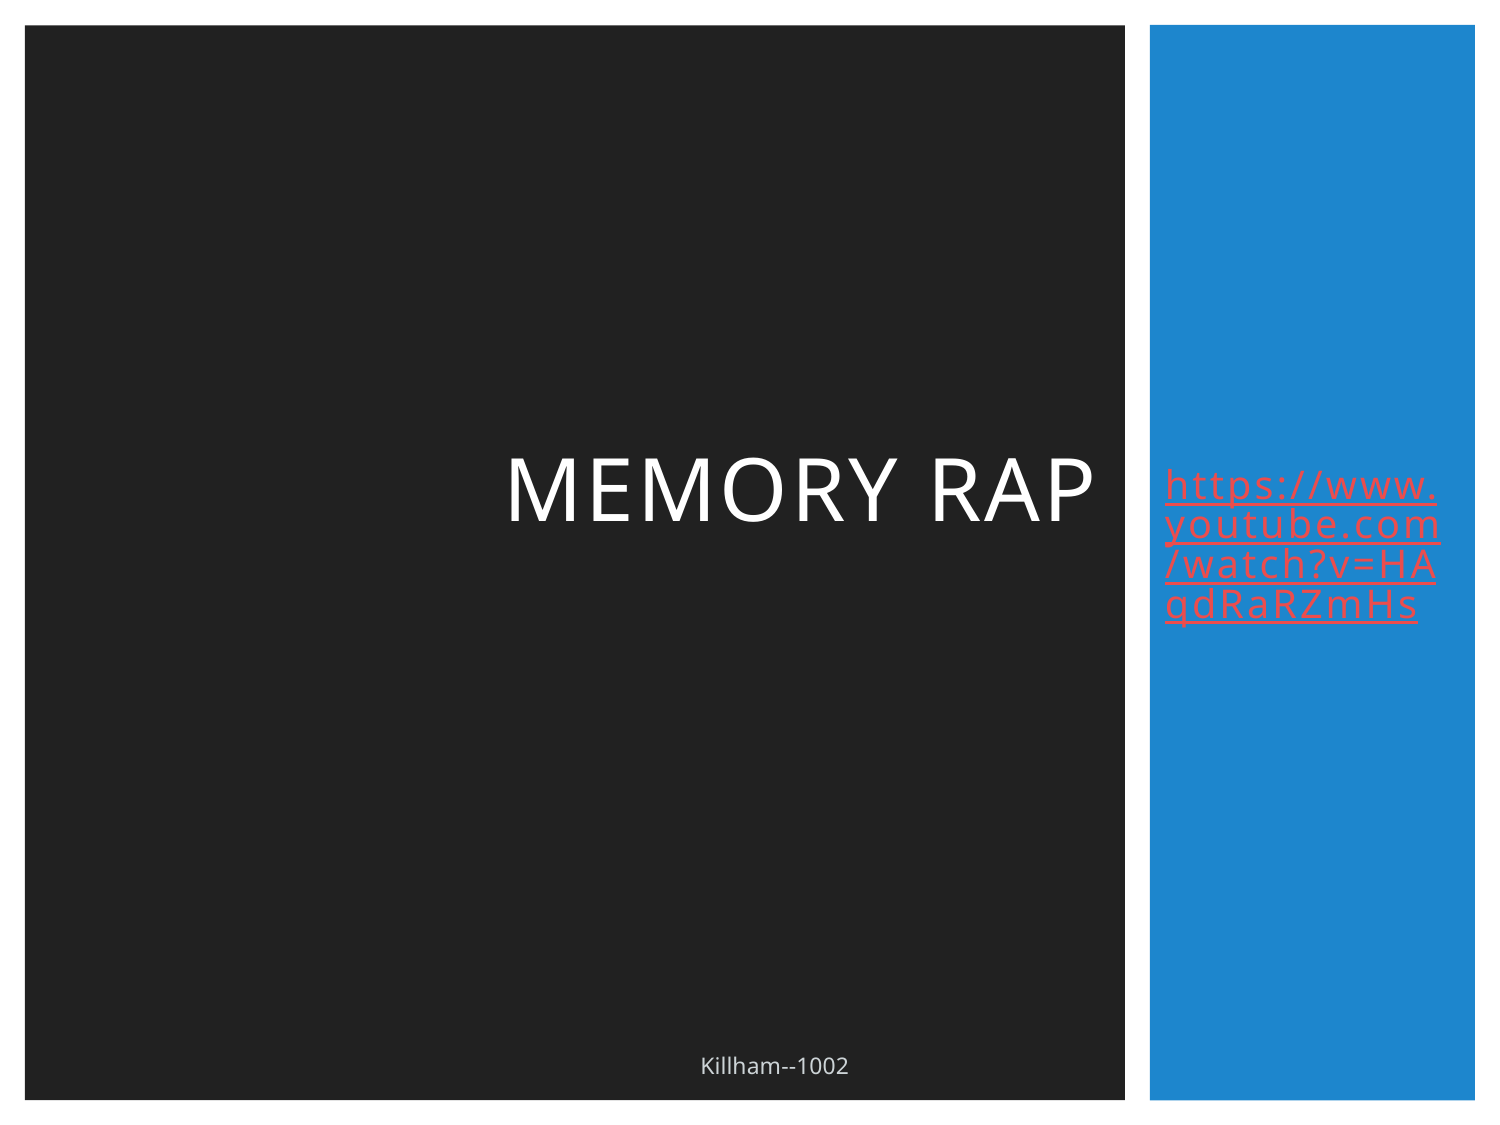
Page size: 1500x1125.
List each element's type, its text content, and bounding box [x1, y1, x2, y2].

subtitle https://www.youtube.com/watch?v=HAqdRaRZmHs [1149, 336, 1475, 637]
title Memory Rap [75, 336, 1113, 637]
footer Killham--1002 [500, 1042, 1050, 1088]
